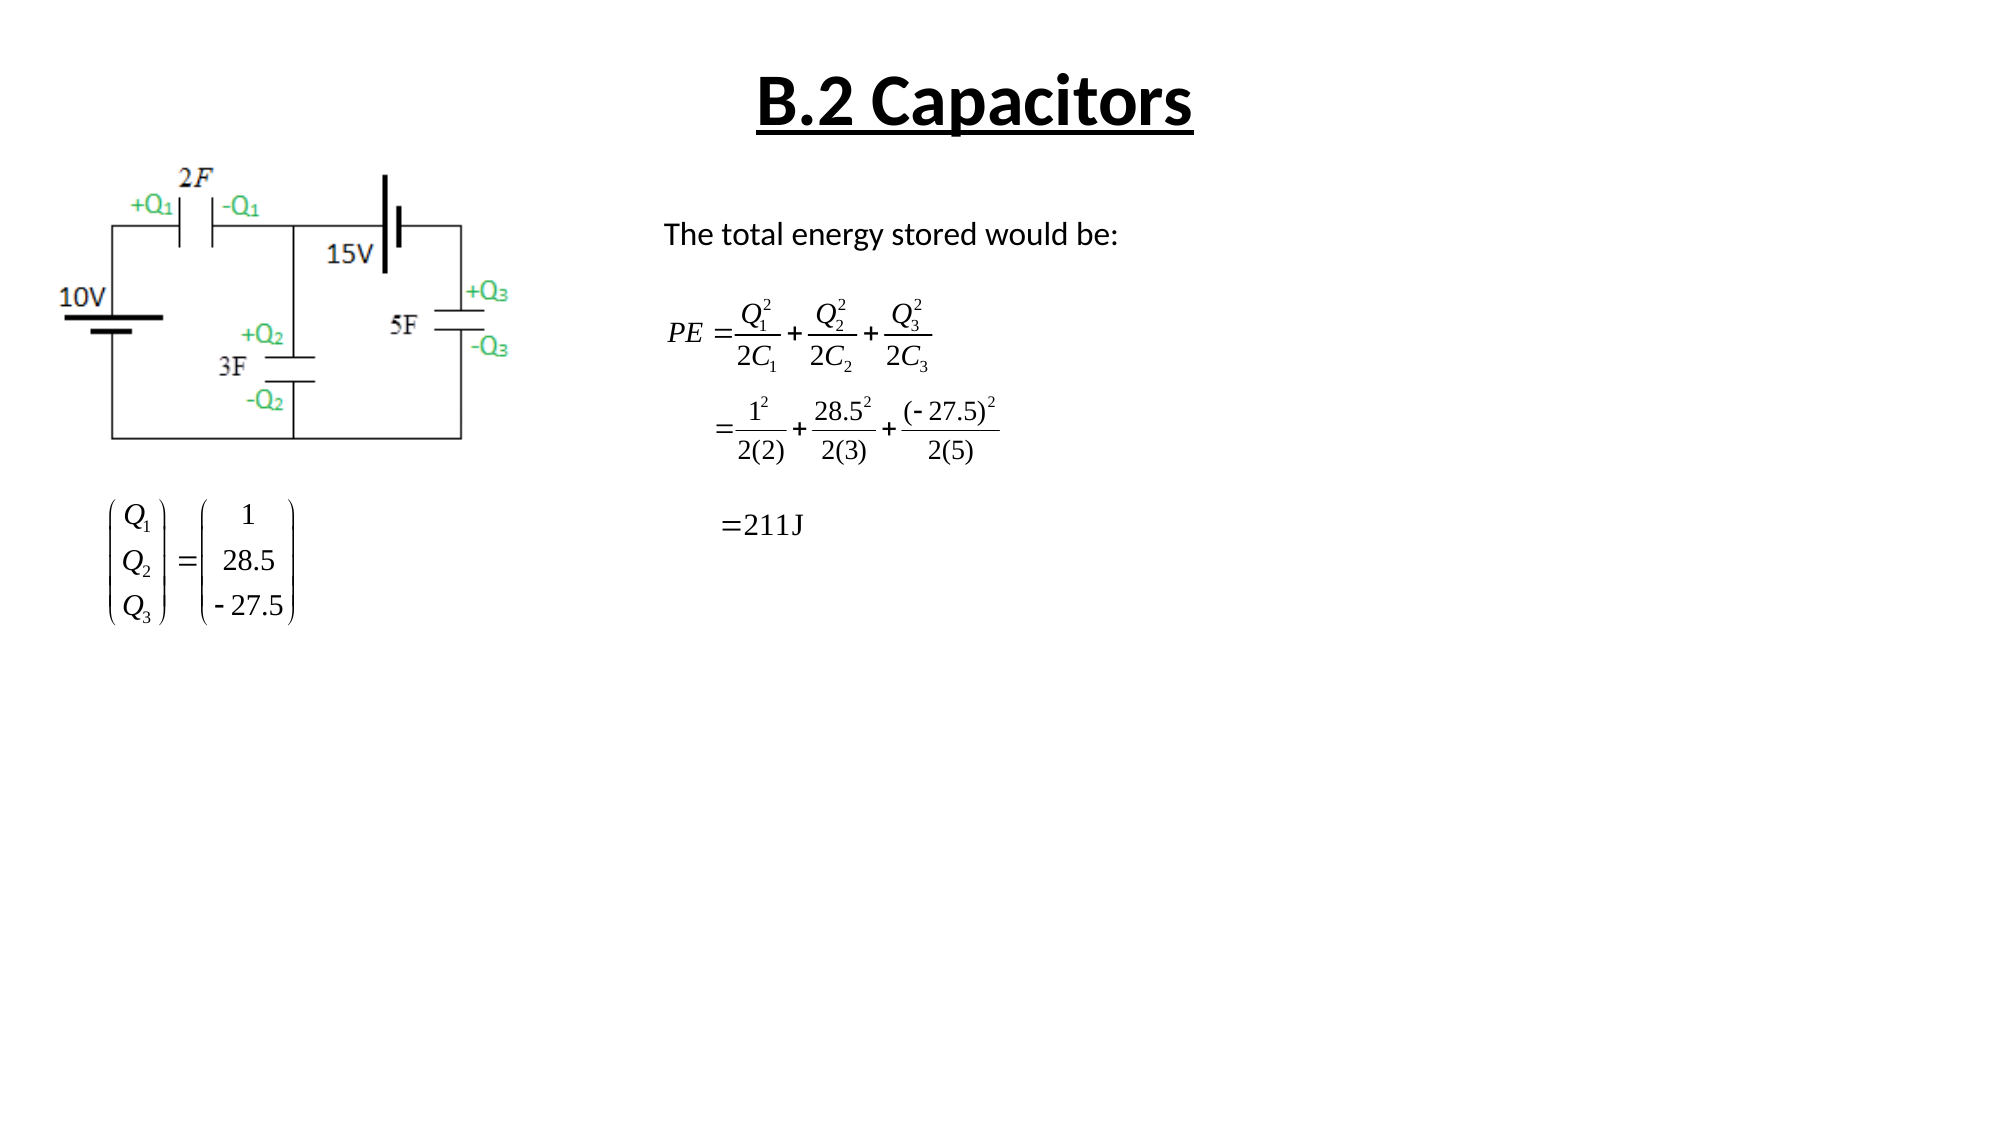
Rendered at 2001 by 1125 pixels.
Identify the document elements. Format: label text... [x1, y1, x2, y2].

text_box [45, 151, 559, 478]
text_box The total energy stored would be: [649, 205, 1135, 260]
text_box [662, 290, 939, 379]
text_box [662, 506, 810, 549]
text_box B.2 Capacitors [741, 53, 1213, 152]
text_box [103, 491, 303, 634]
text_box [662, 388, 1005, 471]
